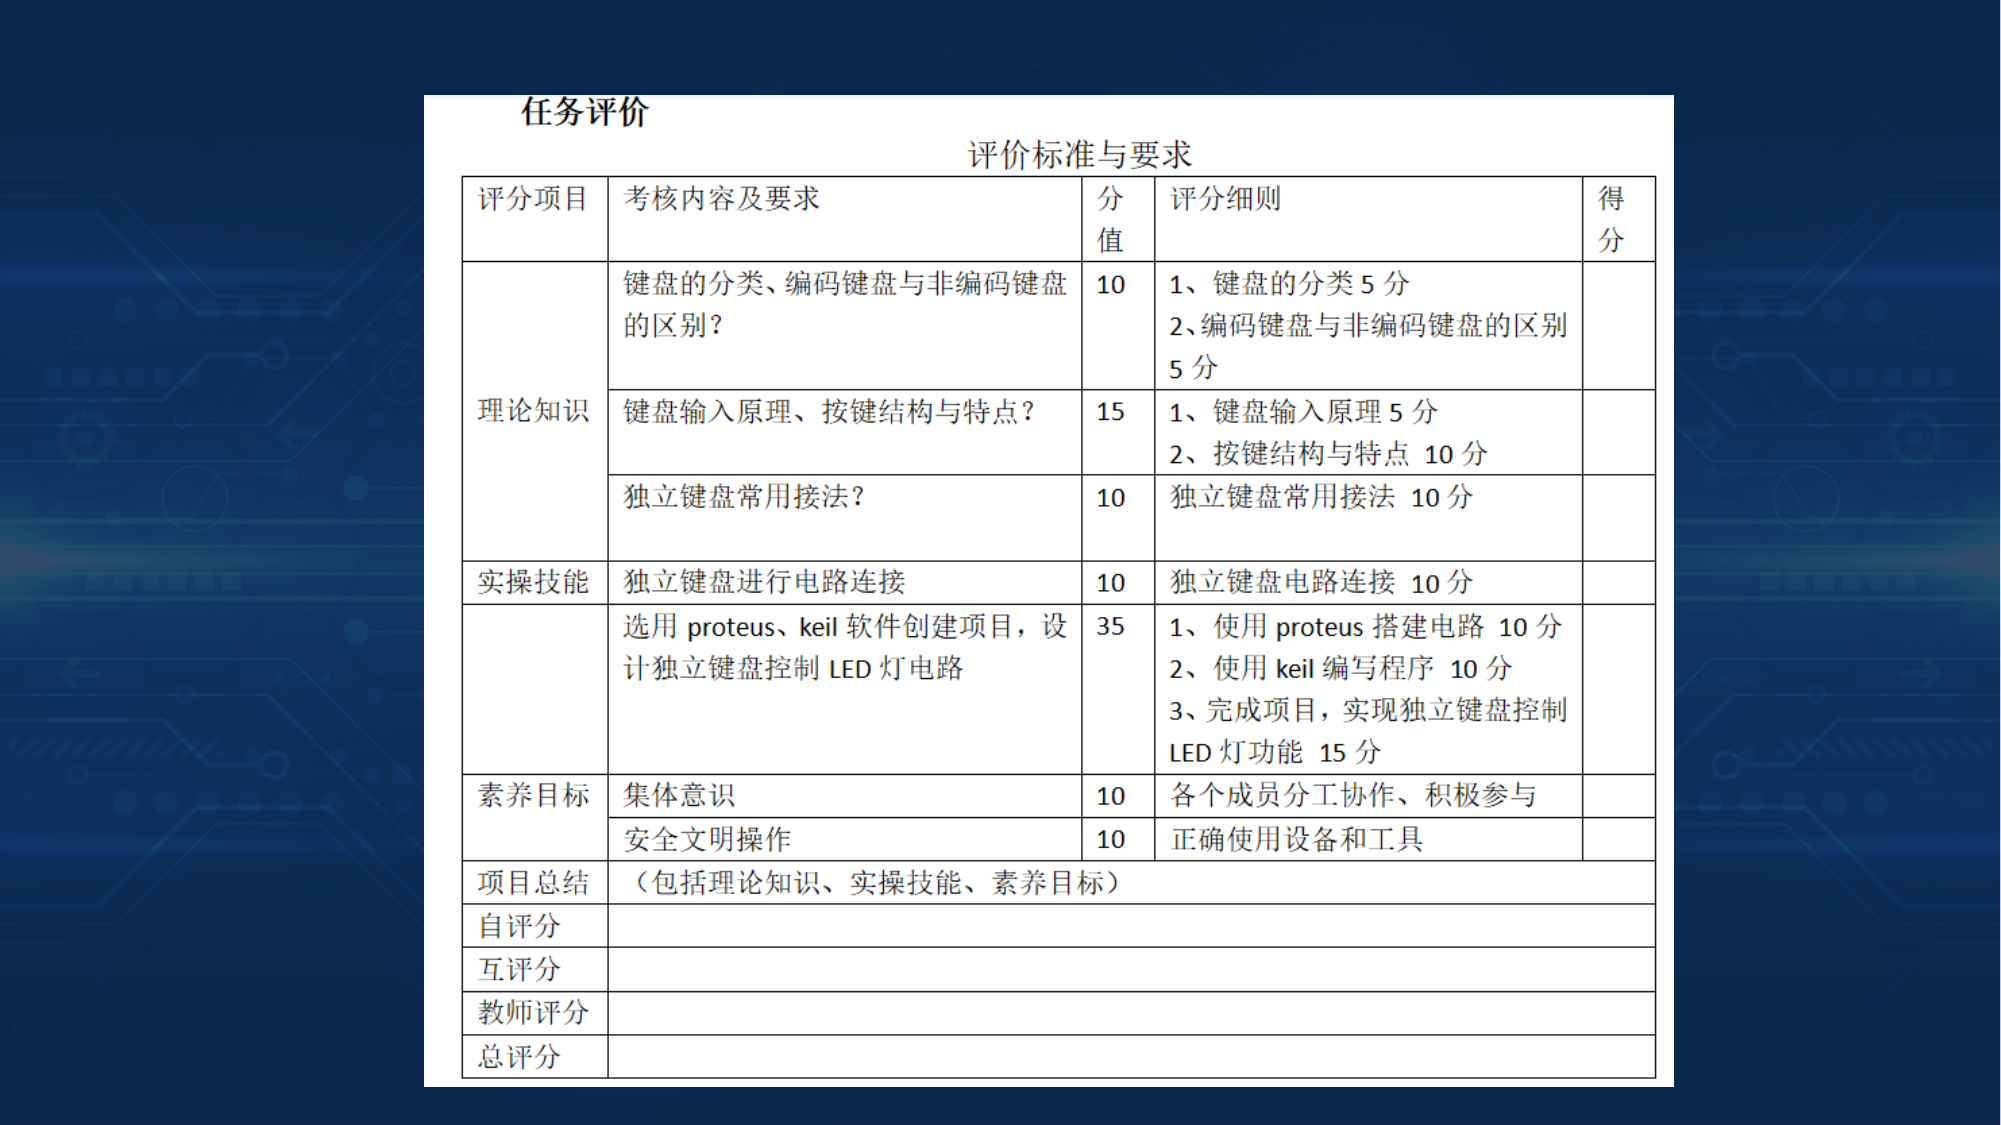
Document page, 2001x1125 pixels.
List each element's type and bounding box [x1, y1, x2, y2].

picture [424, 95, 1674, 1088]
